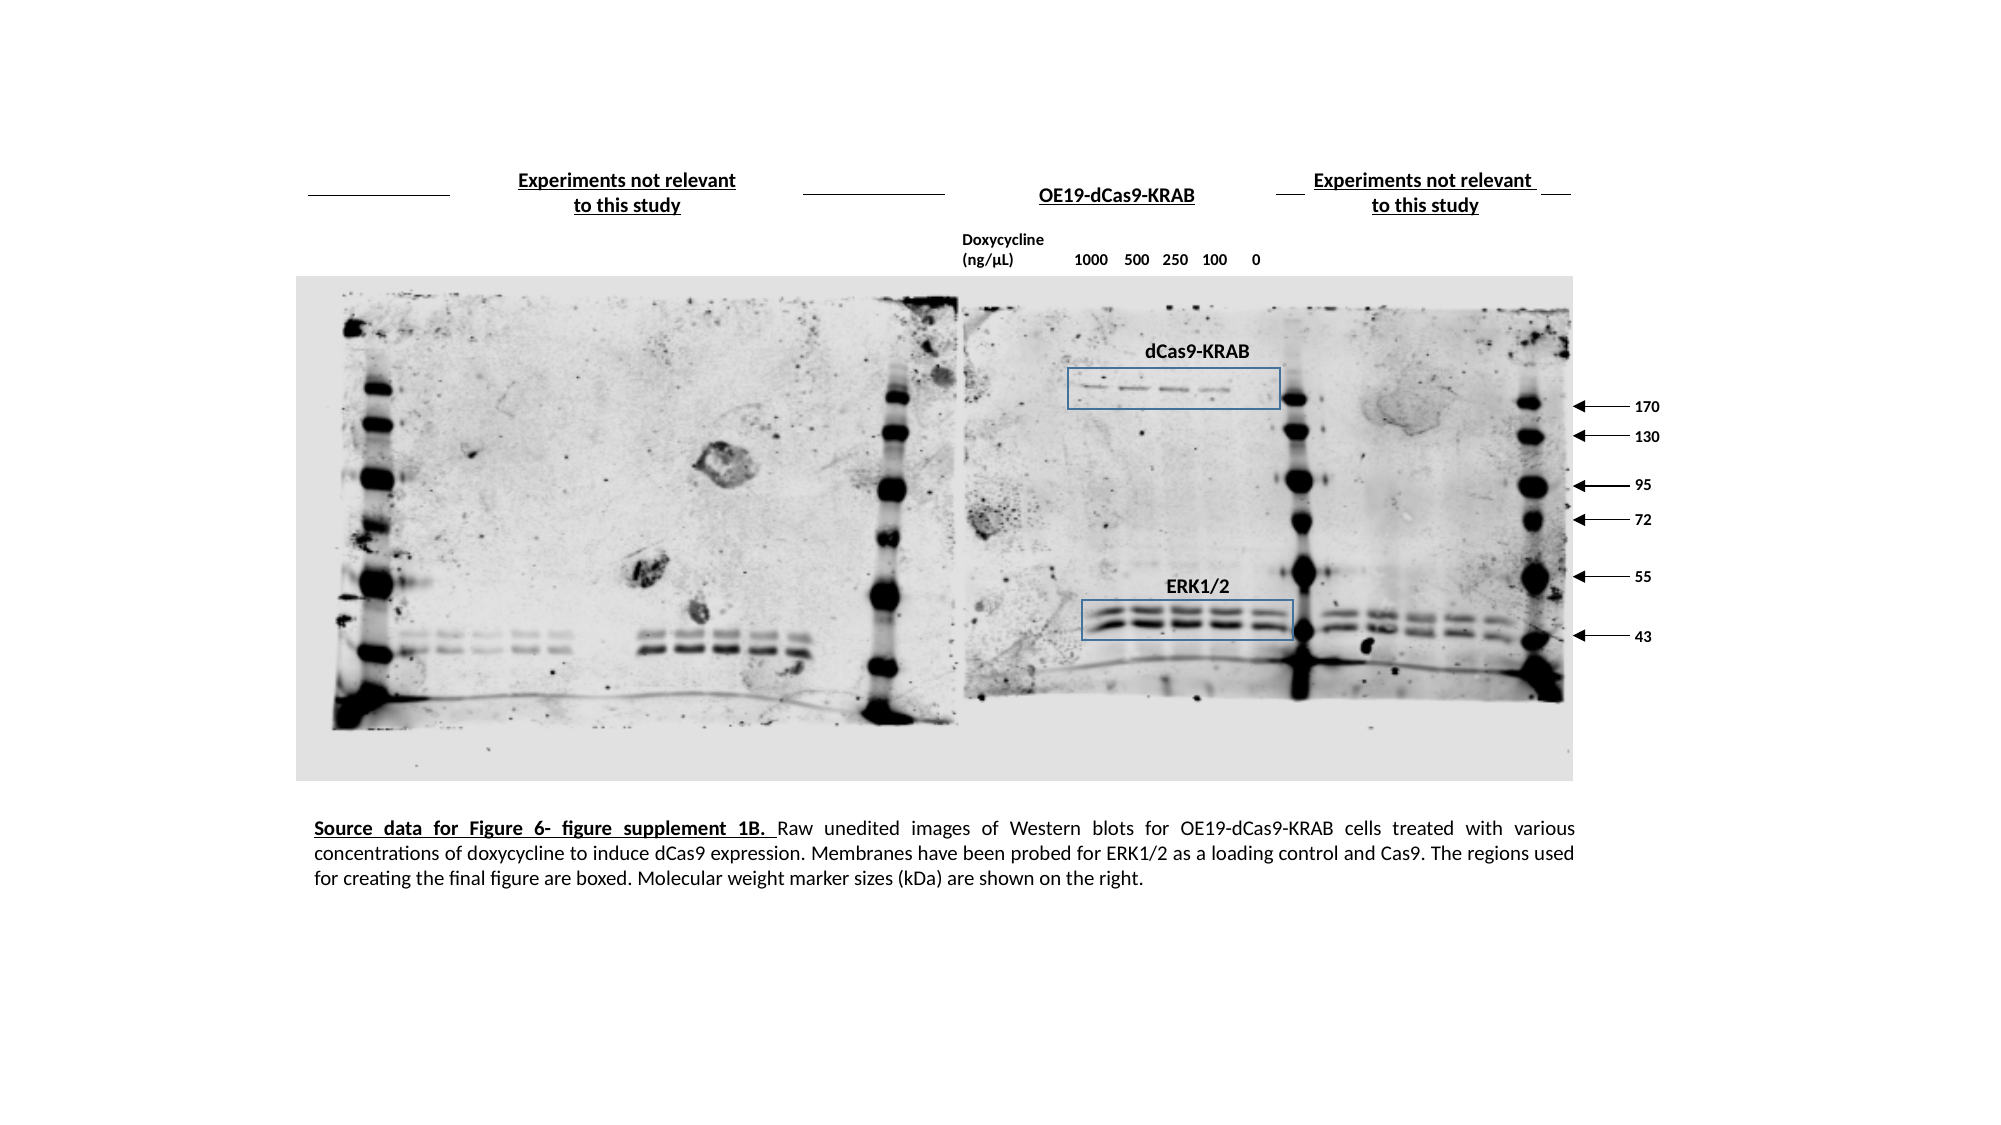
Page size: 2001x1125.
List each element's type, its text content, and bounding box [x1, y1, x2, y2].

text_box 0 [1243, 241, 1276, 276]
text_box 130 [1619, 418, 1676, 453]
text_box 72 [1619, 501, 1667, 537]
text_box Doxycycline (ng/μL) [947, 221, 1065, 276]
text_box Experiments not relevant to this study [1219, 158, 1631, 224]
text_box 55 [1619, 558, 1667, 594]
text_box OE19-dCas9-KRAB [1024, 174, 1211, 215]
text_box Experiments not relevant to this study [421, 158, 833, 224]
text_box Source data for Figure 6- figure supplement 1B. Raw unedited images of Western blots for OE19-dCas9-KRAB cells treated with various concentrations of doxycycline to induce dCas9 expression. Membranes have been probed for ERK1/2 as a loading control and Cas9. The regions used for creating the final figure are boxed. Molecular weight marker sizes (kDa) are shown on the right. [299, 807, 1591, 897]
text_box 250 [1165, 241, 1204, 276]
text_box 1000 [1065, 241, 1124, 276]
picture [296, 276, 1573, 781]
text_box 43 [1619, 618, 1667, 653]
text_box 170 [1619, 388, 1676, 418]
text_box 95 [1619, 466, 1667, 501]
text_box 100 [1204, 241, 1243, 276]
text_box 500 [1124, 241, 1165, 276]
